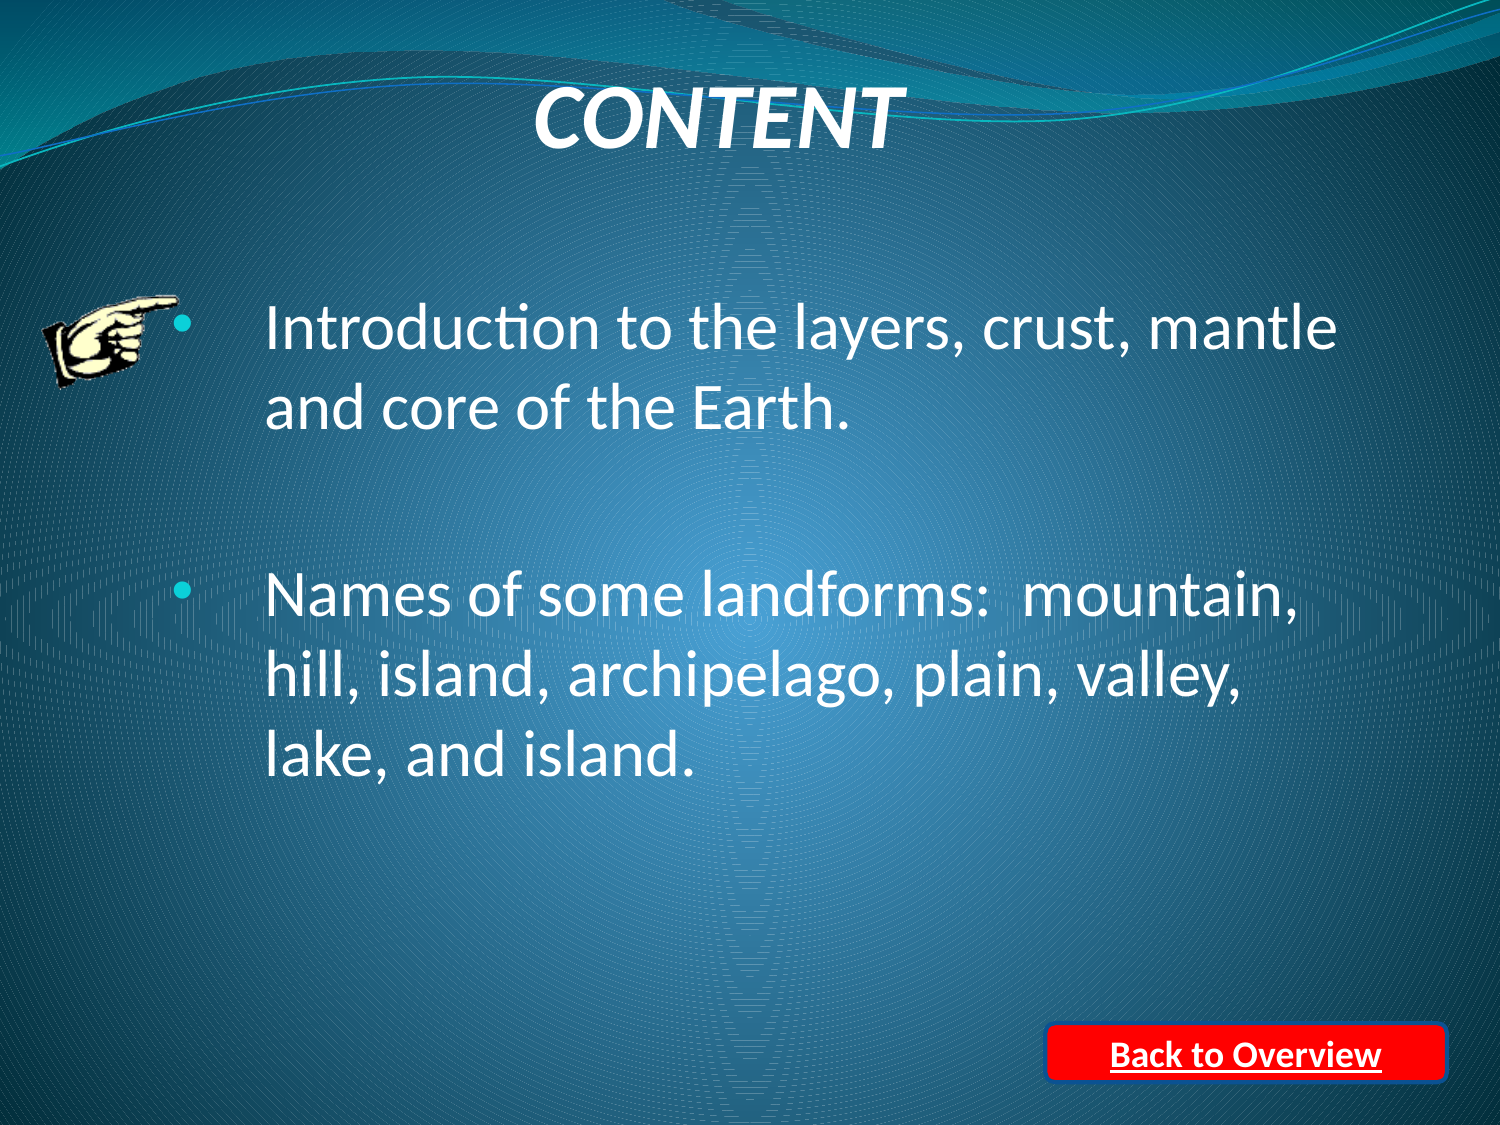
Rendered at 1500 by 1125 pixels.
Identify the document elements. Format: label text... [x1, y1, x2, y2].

picture [40, 278, 225, 391]
text_box Back to Overview [1043, 1020, 1450, 1085]
subtitle Introduction to the layers, crust, mantle and core of the Earth. Names of some landforms: mountain, hill, island, archipelago, plain, valley, lake, and island. [171, 275, 1365, 917]
title CONTENT [76, 54, 1365, 168]
